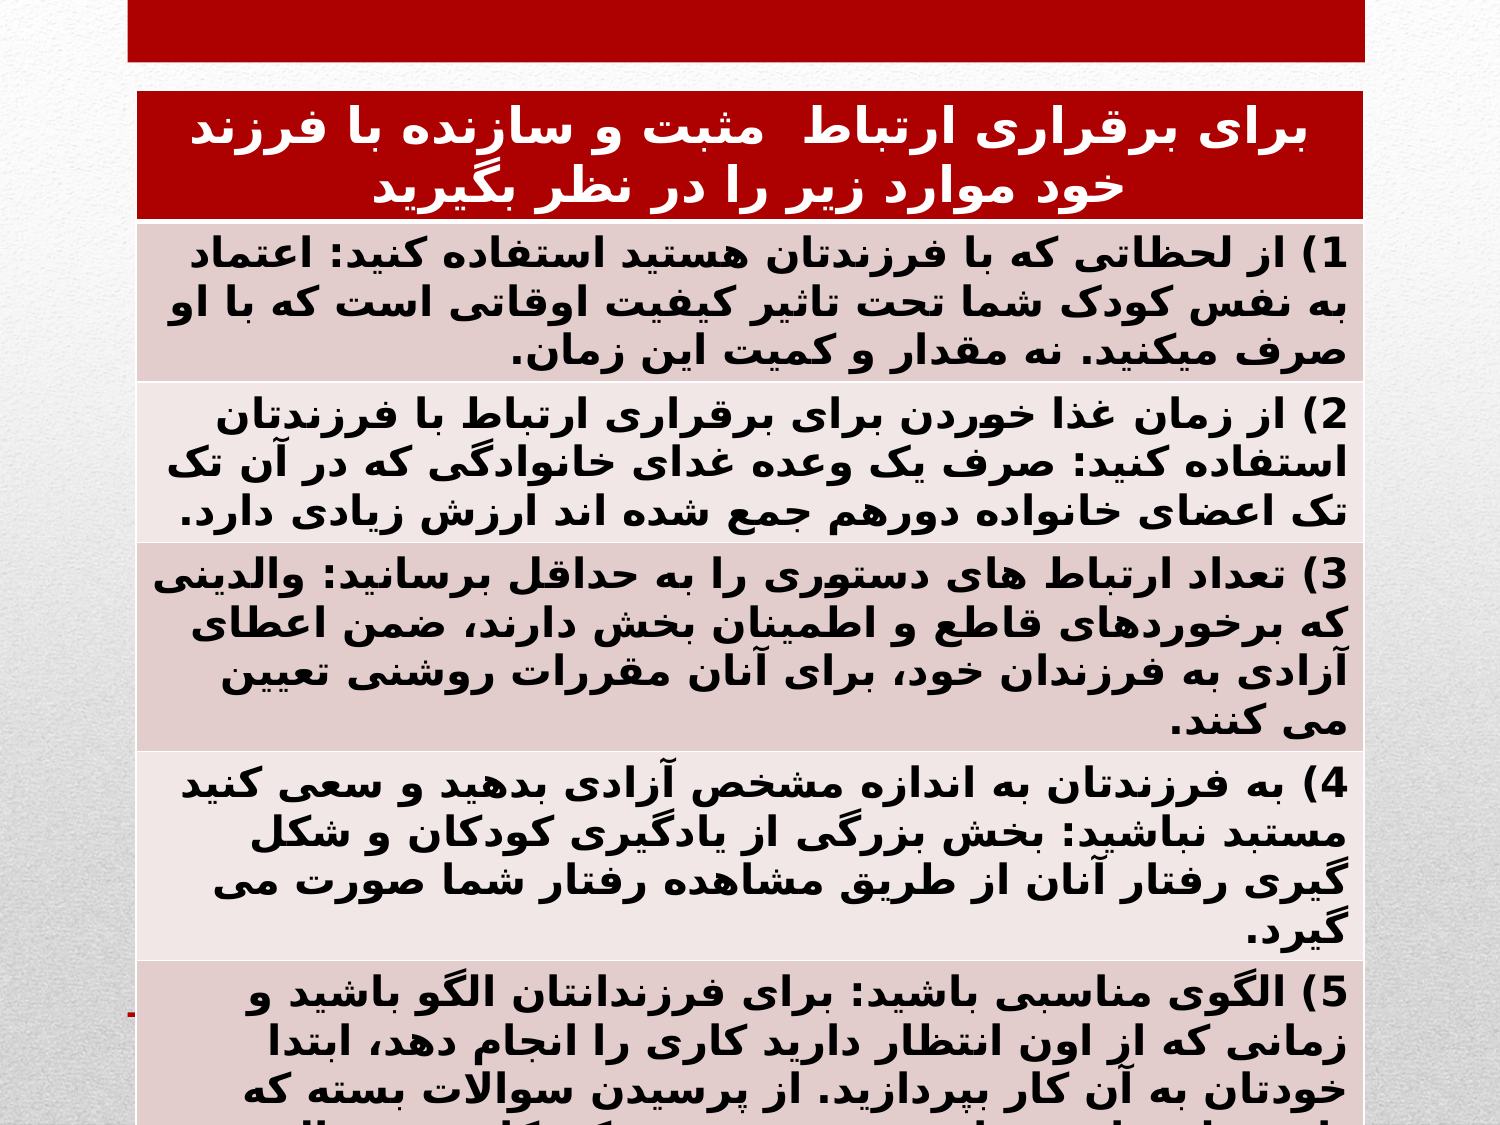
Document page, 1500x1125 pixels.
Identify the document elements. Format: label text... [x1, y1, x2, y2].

table_cell 3) تعداد ارتباط های دستوری را به حداقل برسانید: والدینی که برخوردهای قاطع و اطمینان بخش دارند، ضمن اعطای آزادی به فرزندان خود، برای آنان مقررات روشنی تعیین می کنند. [137, 543, 1363, 751]
table_cell 4) به فرزندتان به اندازه مشخص آزادی بدهید و سعی کنید مستبد نباشید: بخش بزرگی از یادگیری کودکان و شکل گیری رفتار آنان از طریق مشاهده رفتار شما صورت می گیرد. [137, 752, 1363, 960]
table_cell 1) از لحظاتی که با فرزندتان هستید استفاده کنید: اعتماد به نفس کودک شما تحت تاثیر کیفیت اوقاتی است که با او صرف میکنید. نه مقدار و کمیت این زمان. [137, 224, 1363, 381]
table_cell 5) الگوی مناسبی باشید: برای فرزندانتان الگو باشید و زمانی که از اون انتظار دارید کاری را انجام دهد، ابتدا خودتان به آن کار بپردازید. از پرسیدن سوالات بسته که پاسخ بلی یا خیر دارند به خصوص در کودکان خردسال خودداری کنیدزیرا کودکان تمایل دارند پاسخی بدهند که شنونده را از آنان خشنود سازد. [137, 961, 1363, 1125]
table_header برای برقراری ارتباط مثبت و سازنده با فرزند خود موارد زیر را در نظر بگیرید [137, 91, 1363, 219]
table_cell 2) از زمان غذا خوردن برای برقراری ارتباط با فرزندتان استفاده کنید: صرف یک وعده غدای خانوادگی که در آن تک تک اعضای خانواده دورهم جمع شده اند ارزش زیادی دارد. [137, 383, 1363, 542]
